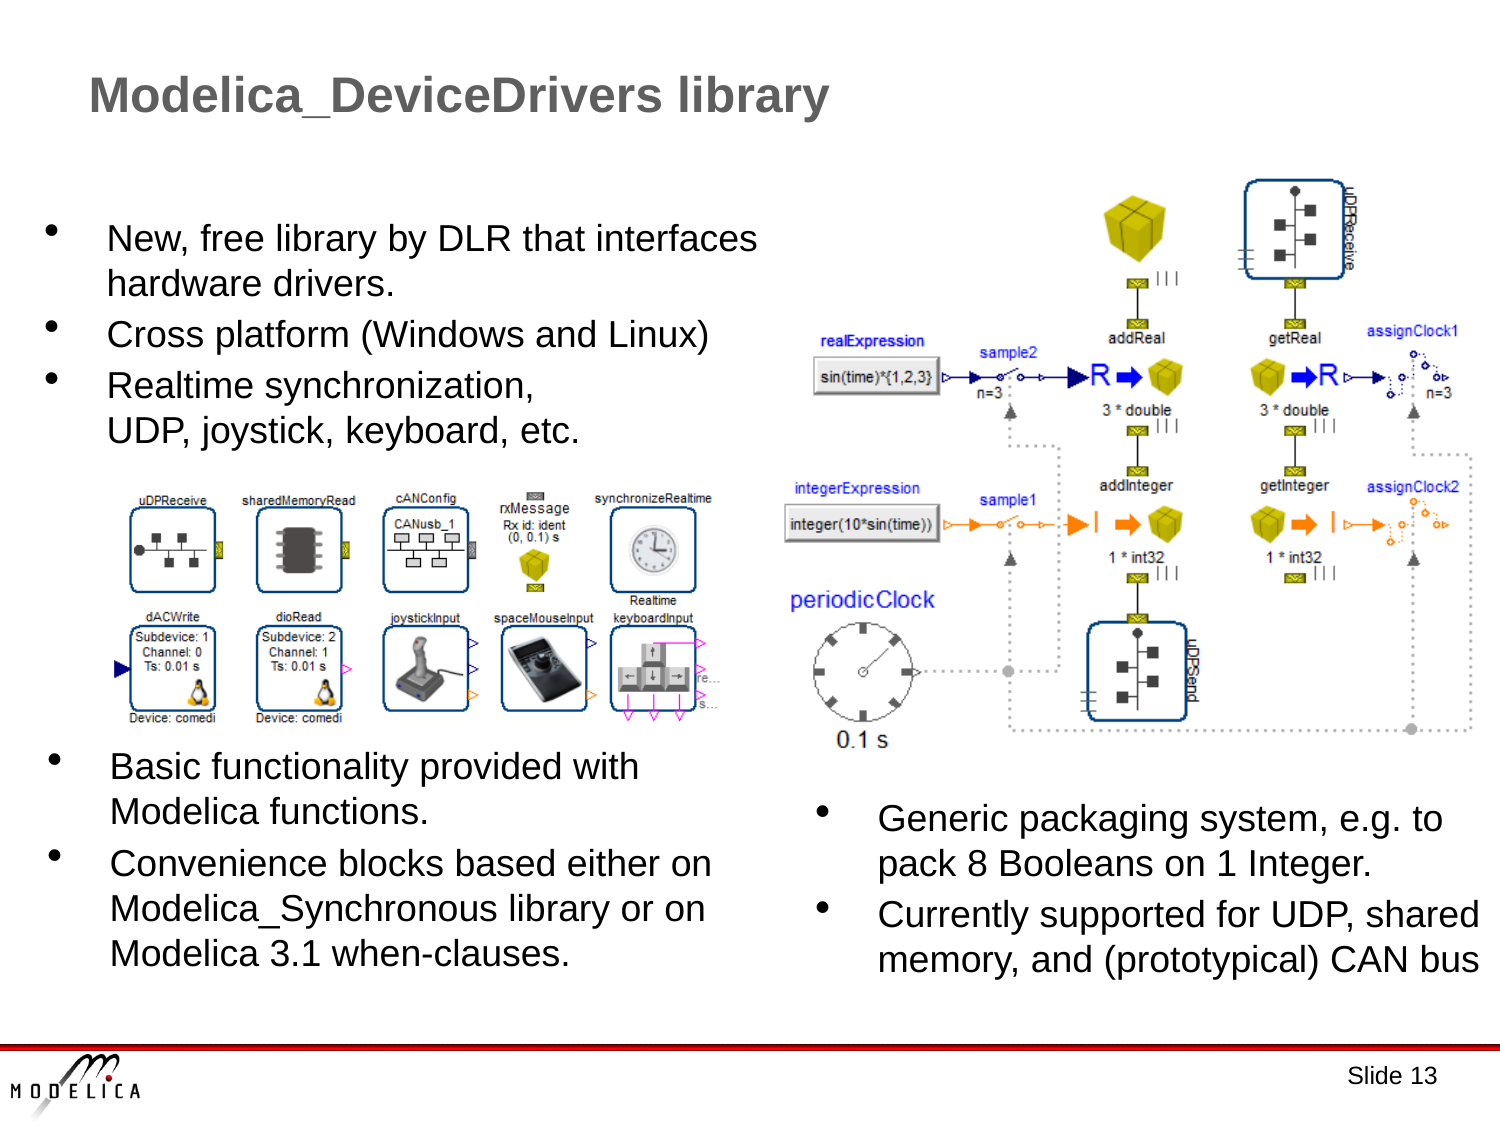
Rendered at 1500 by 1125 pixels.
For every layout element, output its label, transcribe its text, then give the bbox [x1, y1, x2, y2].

text_box Basic functionality provided with Modelica functions. Convenience blocks based either on Modelica_Synchronous library or on Modelica 3.1 when-clauses. [32, 734, 750, 976]
picture [0, 1044, 1500, 1125]
text_box Generic packaging system, e.g. to pack 8 Booleans on 1 Integer. Currently supported for UDP, shared memory, and (prototypical) CAN bus [800, 786, 1500, 1028]
title Modelica_DeviceDrivers library [88, 62, 1438, 201]
picture [773, 165, 1481, 764]
text_box New, free library by DLR that interfaces hardware drivers. Cross platform (Windows and Linux) Realtime synchronization, UDP, joystick, keyboard, etc. [29, 206, 768, 485]
picture [106, 483, 721, 733]
